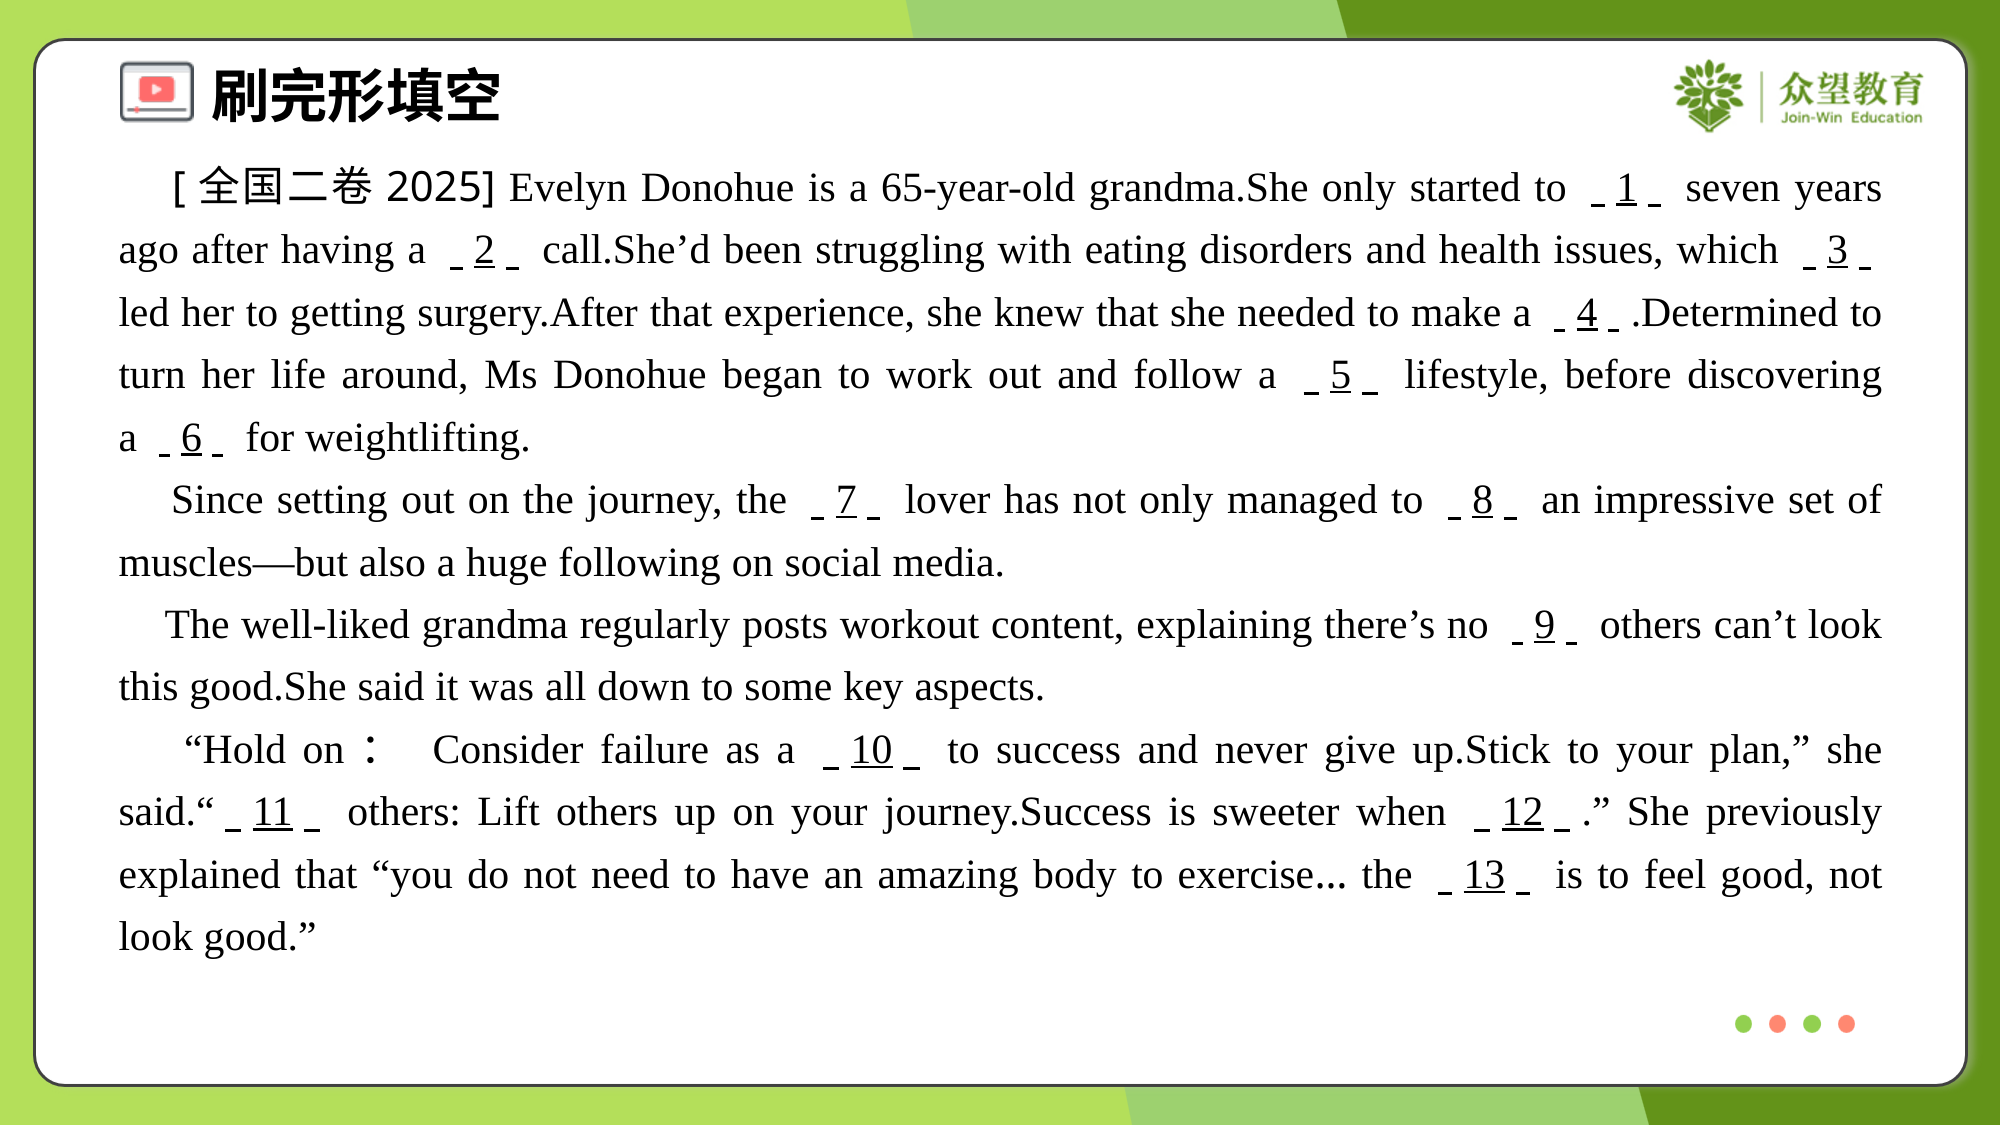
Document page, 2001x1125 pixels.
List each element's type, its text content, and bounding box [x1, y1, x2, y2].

picture [0, 0, 2000, 1125]
text_box [全国二卷2025] Evelyn Donohue is a 65-year-old grandma.She only started to . .1. . seven years ago after having a . .2. . call.She’d been struggling with eating disorders and health issues, which . .3. . led her to getting surgery.After that experience, she knew that she needed to make a . .4. ..Determined to turn her life around, Ms Donohue began to work out and follow a . .5. . lifestyle, before discovering a . .6. . for weightlifting. Since setting out on the journey, the . .7. . lover has not only managed to . .8. . an impressive set of muscles—but also a huge following on social media. The well-liked grandma regularly posts workout content, explaining there’s no . .9. . others can’t look this good.She said it was all down to some key aspects. “Hold on： Consider failure as a . .10. . to success and never give up.Stick to your plan,” she said.“. .11. . others: Lift others up on your journey.Success is sweeter when . .12. ..” She previously explained that “you do not need to have an amazing body to exercise… the . .13. . is to feel good, not look good.” [118, 146, 1883, 960]
